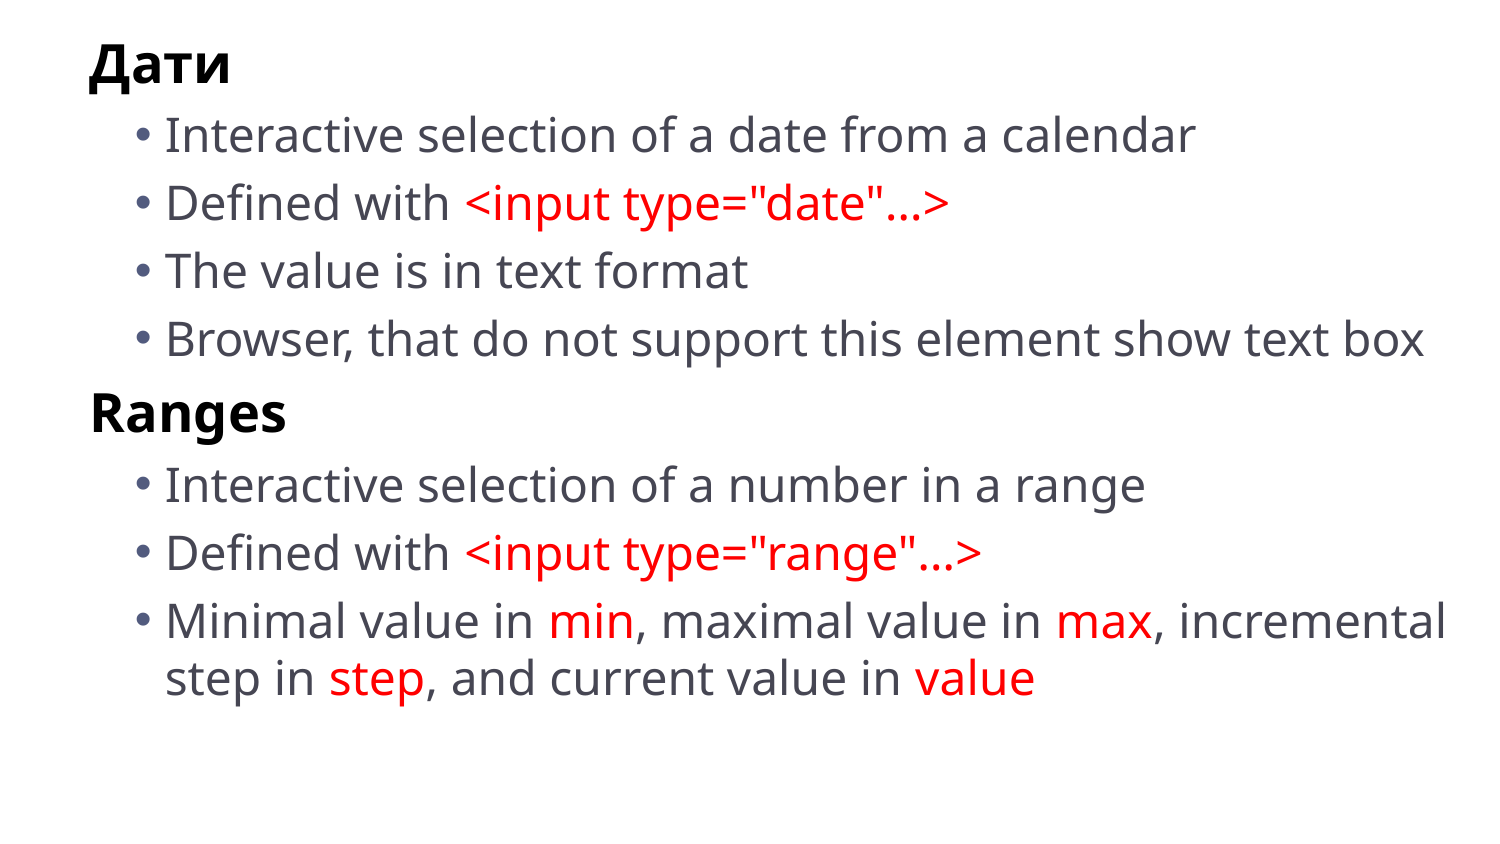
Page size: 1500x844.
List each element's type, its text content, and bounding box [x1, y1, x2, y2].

list Дати Interactive selection of a date from a calendar Defined with <input type="date"…> The value is in text format Browser, that do not support this element show text box Ranges Interactive selection of a number in a range Defined with <input type="range"…> Minimal value in min, maximal value in max, incremental step in step, and current value in value [75, 21, 1475, 835]
